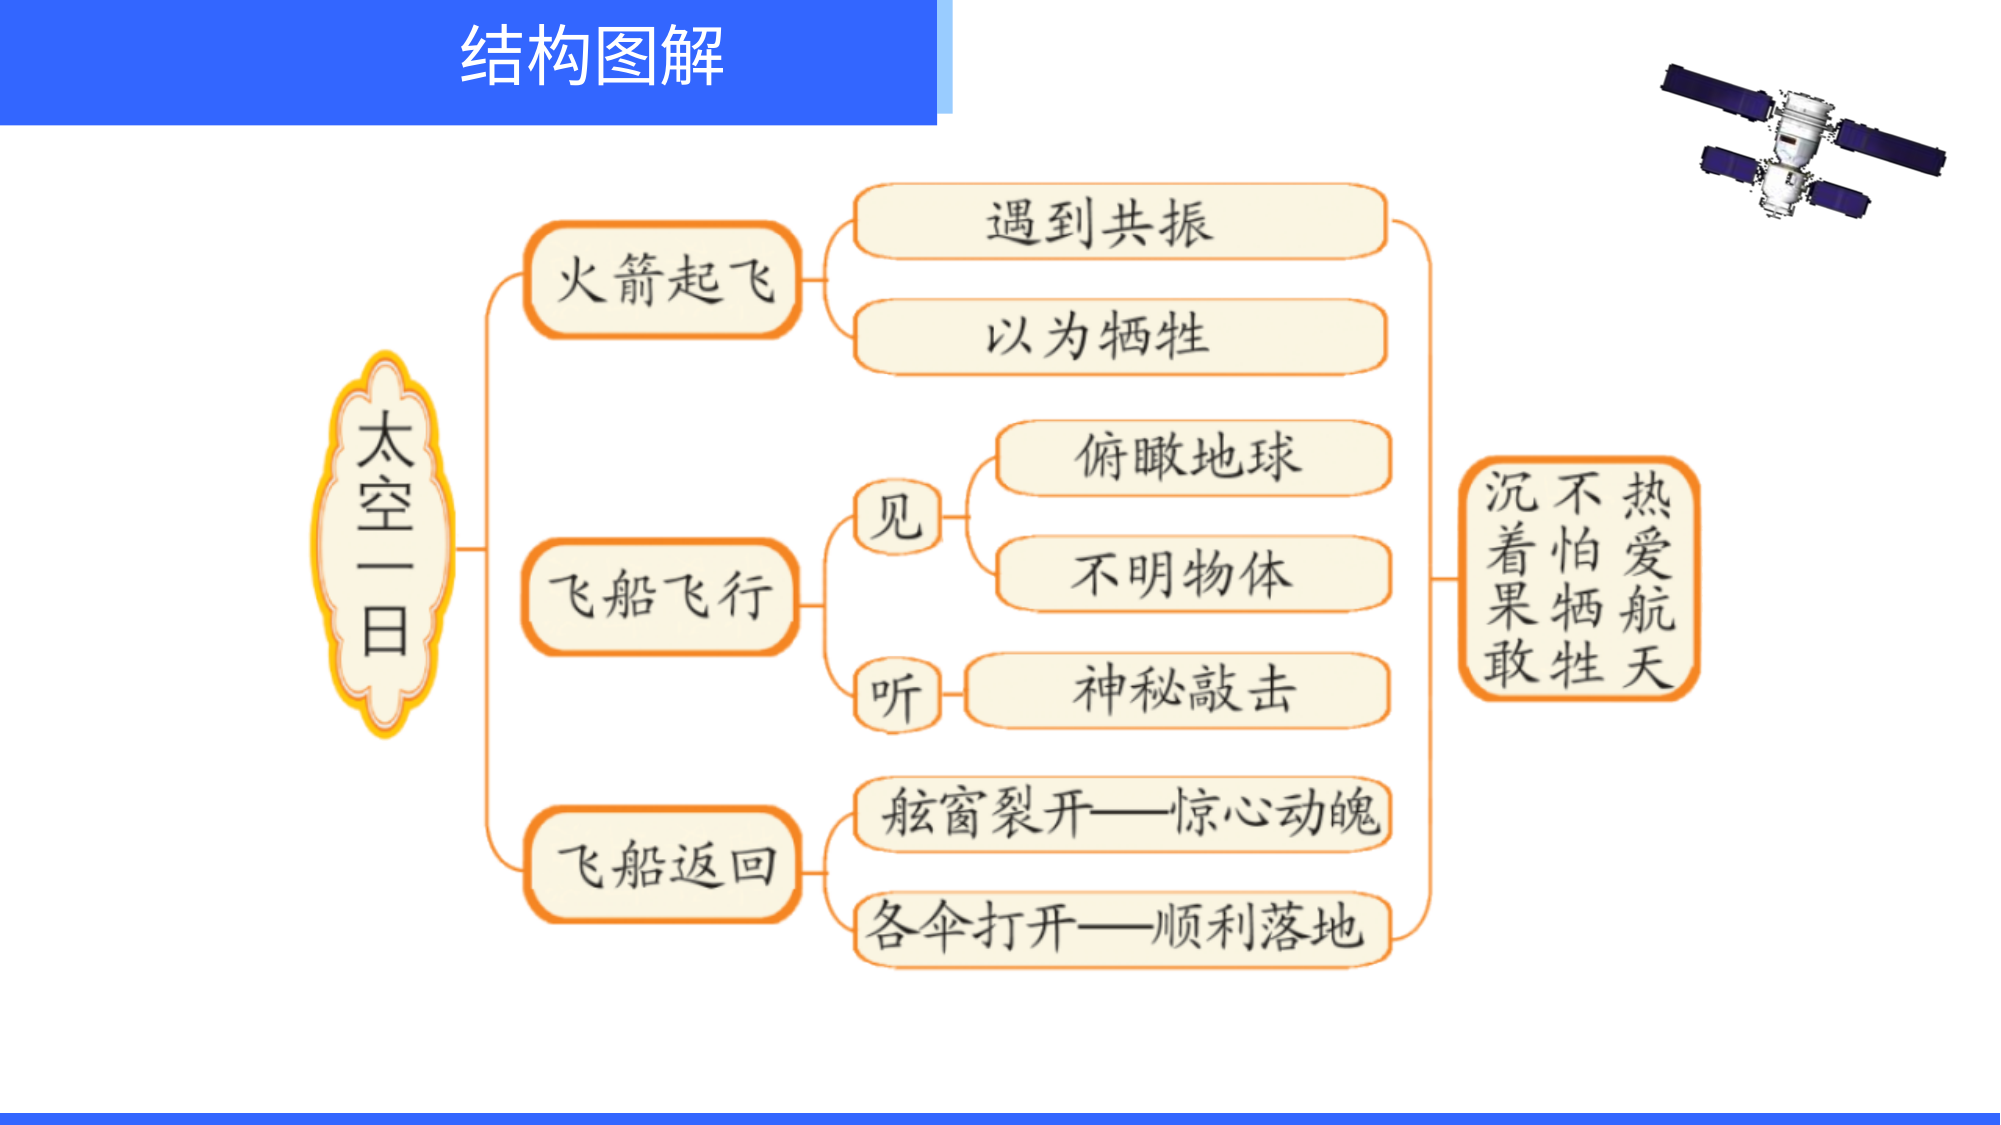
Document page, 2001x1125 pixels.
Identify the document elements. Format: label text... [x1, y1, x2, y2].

picture [279, 11, 1982, 989]
text_box 结构图解 [444, 6, 742, 102]
